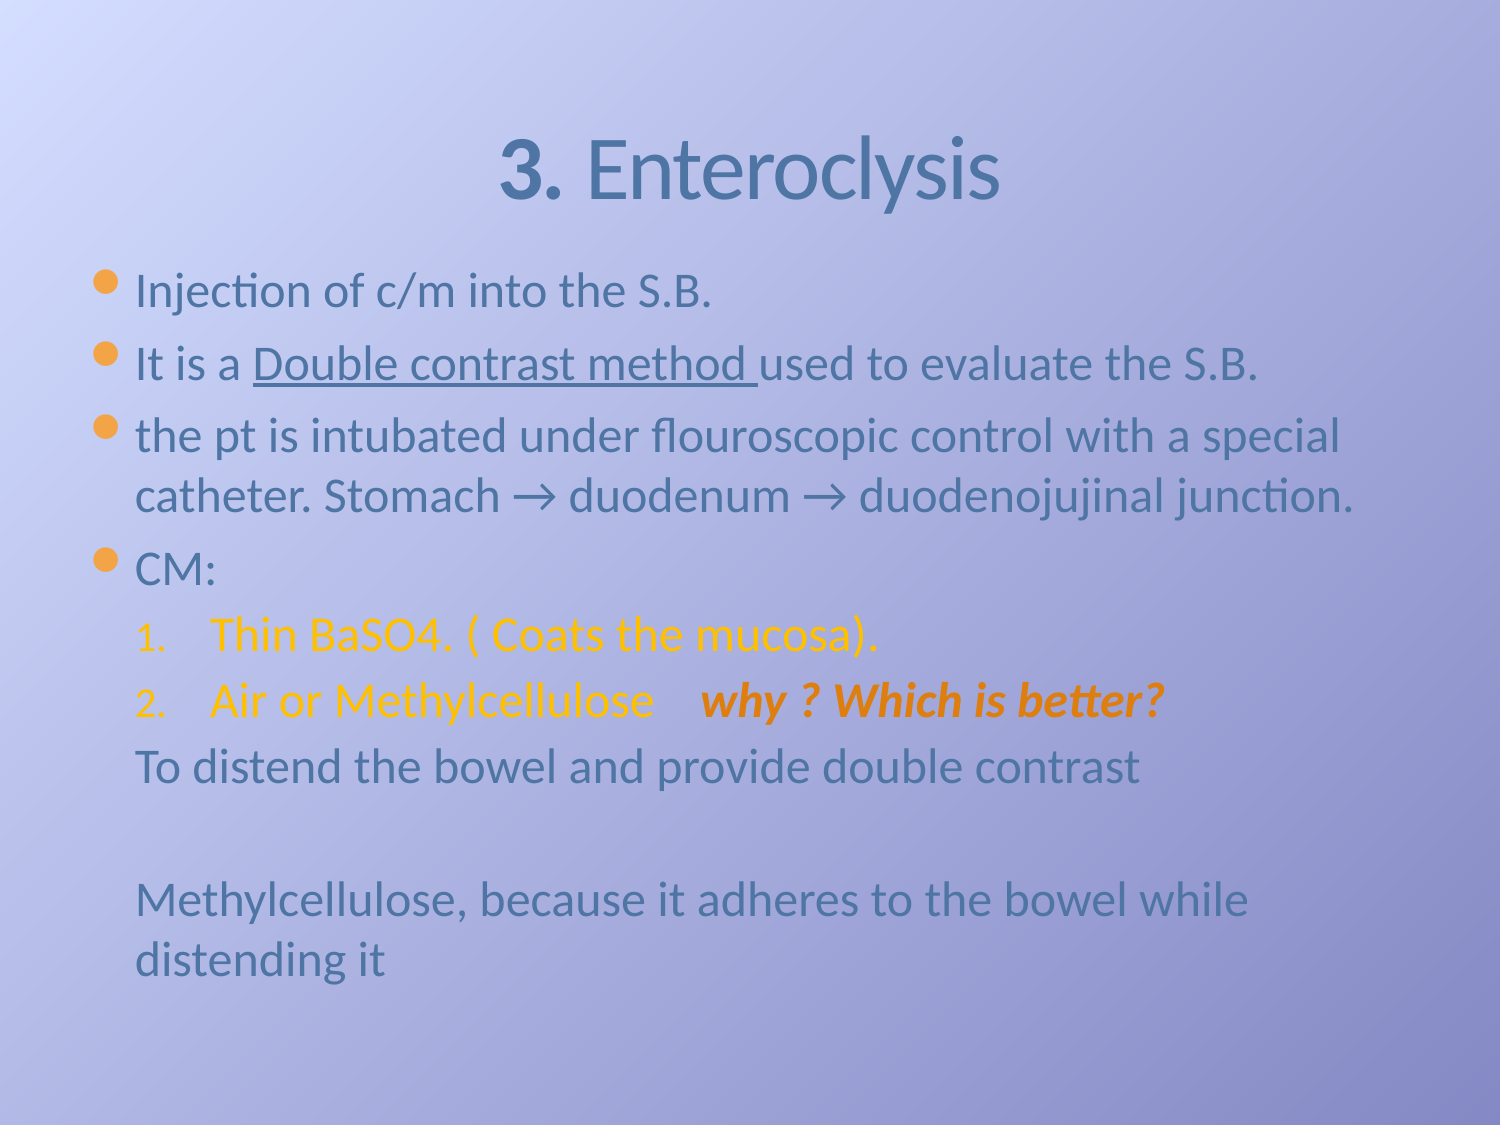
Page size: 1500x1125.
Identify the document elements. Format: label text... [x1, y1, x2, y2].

list Injection of c/m into the S.B. It is a Double contrast method used to evaluate the S.B. the pt is intubated under flouroscopic control with a special catheter. Stomach → duodenum → duodenojujinal junction. CM: Thin BaSO4. ( Coats the mucosa). Air or Methylcellulose why ? Which is better? To distend the bowel and provide double contrast Methylcellulose, because it adheres to the bowel while distending it [75, 249, 1425, 1000]
title 3. Enteroclysis [74, 24, 1425, 225]
